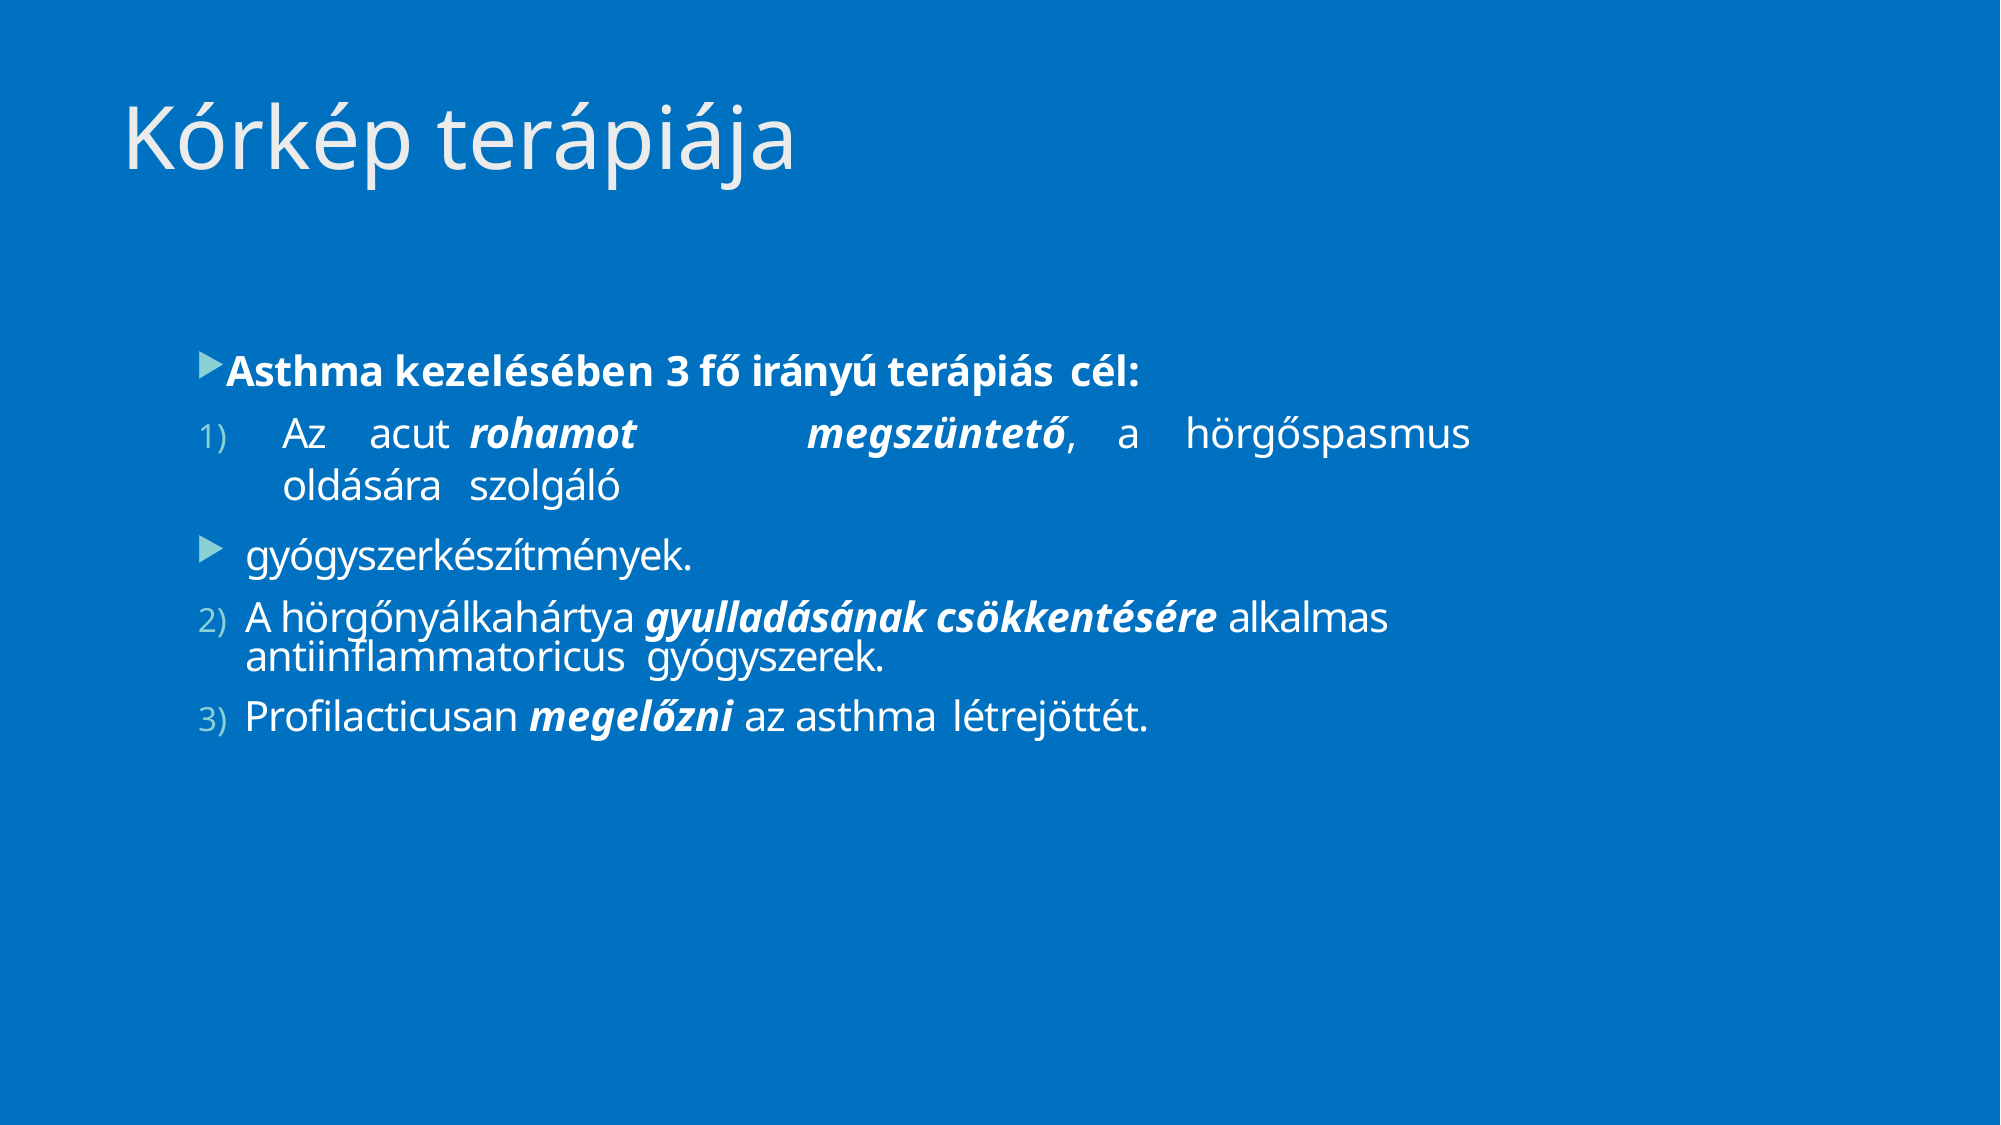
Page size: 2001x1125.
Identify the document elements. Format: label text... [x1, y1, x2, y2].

list Asthma kezelésében 3 fő irányú terápiás cél: Az acut rohamot megszüntető, a hörgőspasmus oldására szolgáló gyógyszerkészítmények. A hörgőnyálkahártya gyulladásának csökkentésére alkalmas antiinflammatoricus gyógyszerek. Profilacticusan megelőzni az asthma létrejöttét. [181, 336, 1649, 1025]
title Kórkép terápiája [106, 74, 1649, 304]
